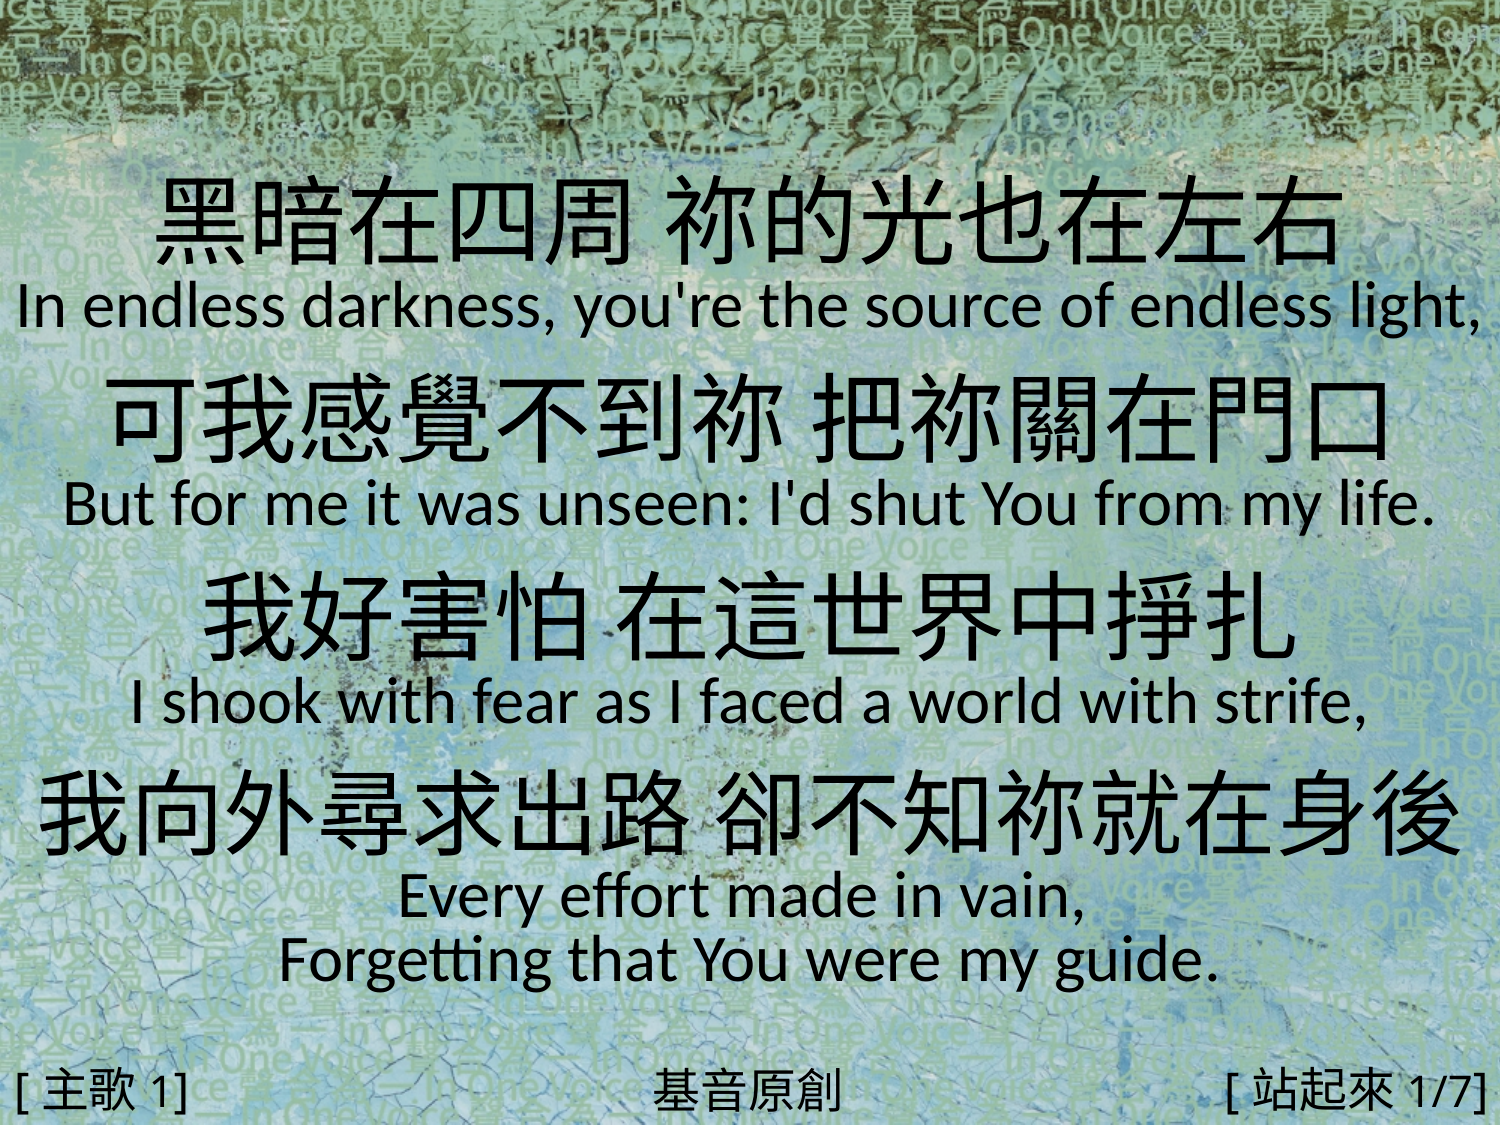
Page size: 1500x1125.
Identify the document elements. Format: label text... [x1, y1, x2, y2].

text_box 基音原創 [0, 1053, 1498, 1125]
text_box 黑暗在四周 祢的光也在左右 In endless darkness, you're the source of endless light, 可我感覺不到祢 把祢關在門口 But for me it was unseen: I'd shut You from my life. 我好害怕 在這世界中掙扎 I shook with fear as I faced a world with strife, 我向外尋求出路 卻不知祢就在身後 Every effort made in vain, Forgetting that You were my guide. [0, 174, 1500, 938]
picture [0, 938, 1500, 1053]
text_box [站起來1/7] [933, 1052, 1500, 1125]
picture [0, 0, 1500, 174]
